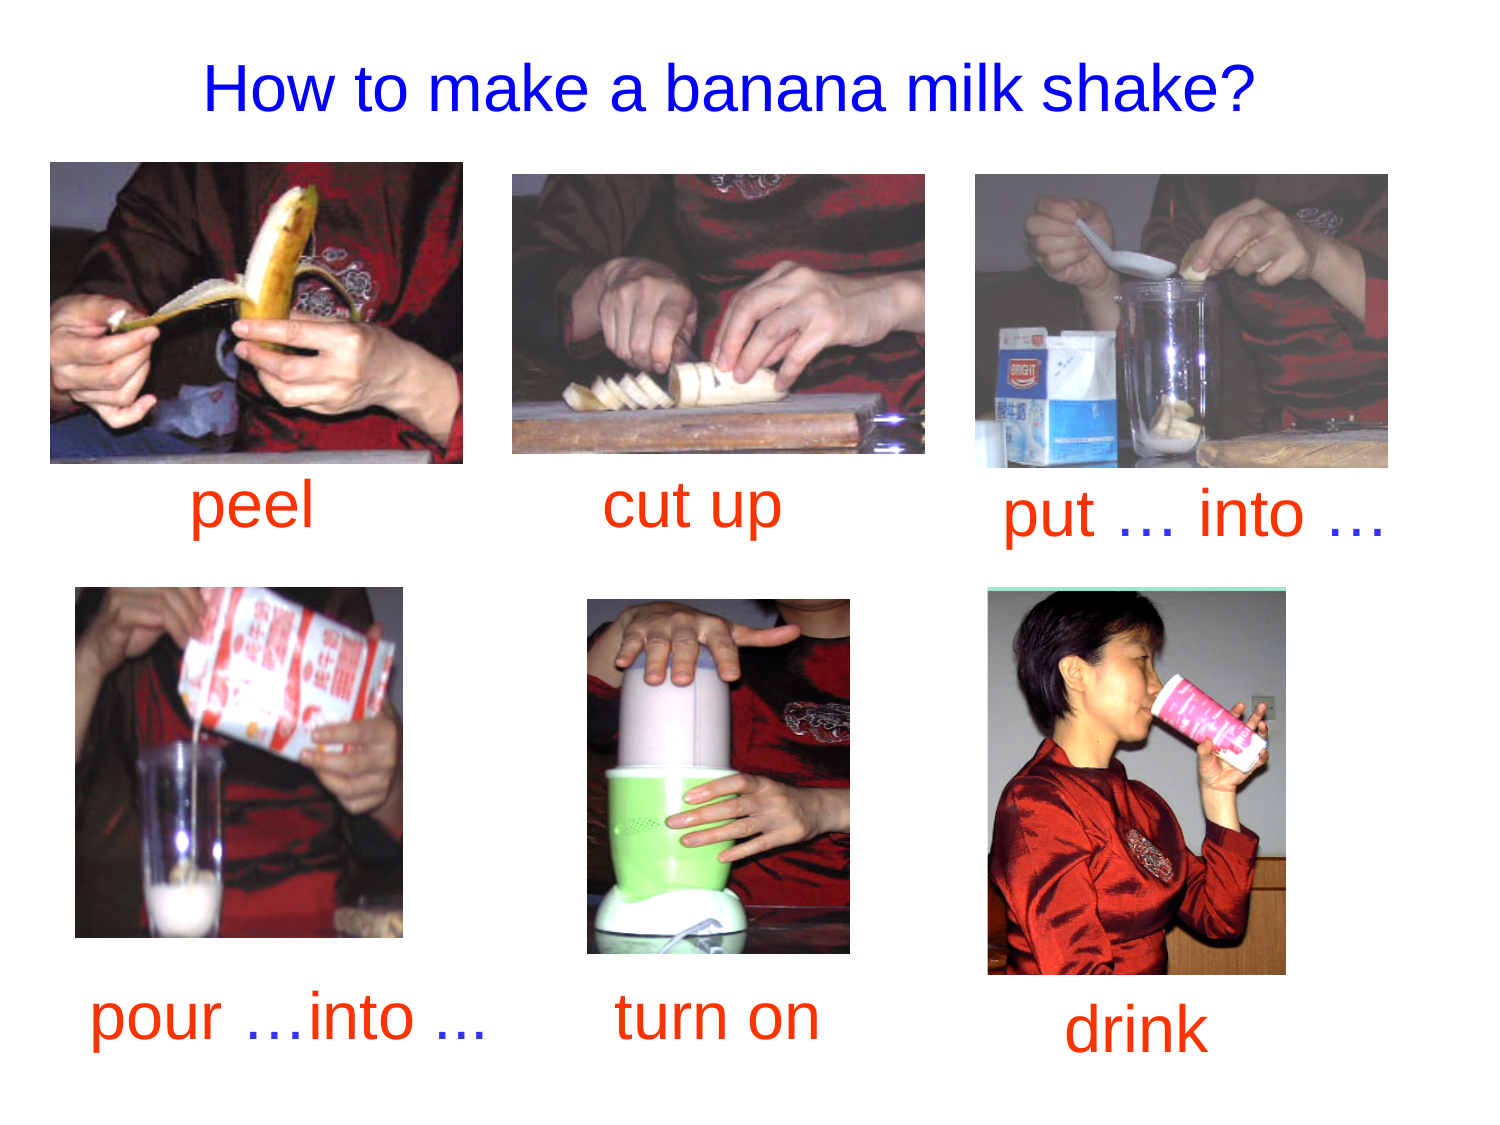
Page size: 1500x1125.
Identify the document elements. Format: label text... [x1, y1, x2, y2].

picture [987, 587, 1287, 976]
text_box turn on [599, 974, 900, 1062]
text_box How to make a banana milk shake? [187, 37, 1275, 133]
text_box pour …into ... [74, 974, 538, 1062]
text_box drink [1050, 987, 1250, 1075]
text_box cut up [587, 463, 825, 550]
picture [512, 174, 926, 454]
text_box peel [174, 472, 388, 550]
picture [974, 174, 1388, 468]
picture [49, 162, 463, 464]
picture [74, 587, 403, 938]
picture [587, 599, 851, 954]
text_box put … into … [987, 462, 1425, 558]
